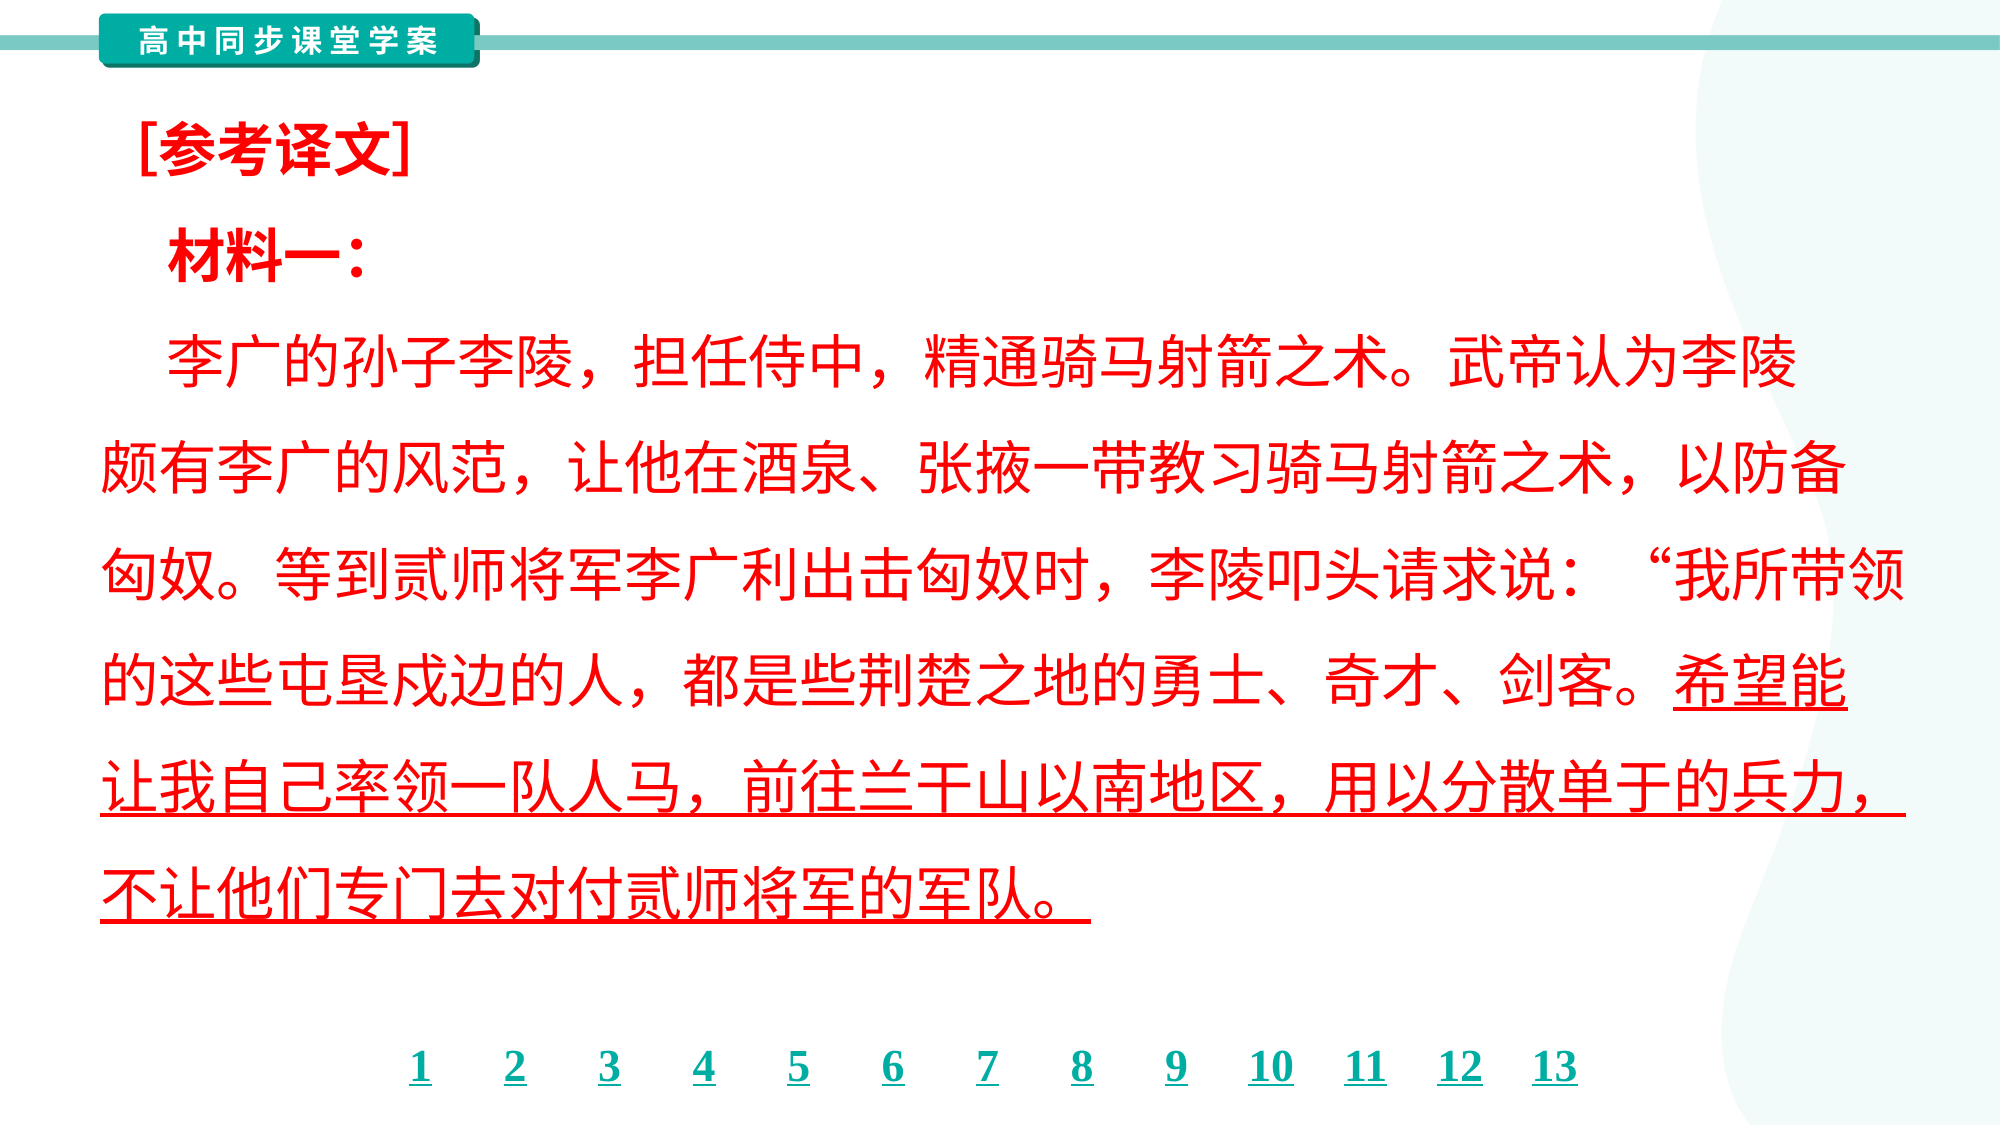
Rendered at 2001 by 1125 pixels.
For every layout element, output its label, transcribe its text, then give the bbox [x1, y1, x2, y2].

picture [0, 0, 2000, 1125]
text_box ［参考译文］ 材料一： 李广的孙子李陵，担任侍中，精通骑马射箭之术。武帝认为李陵 颇有李广的风范，让他在酒泉、张掖一带教习骑马射箭之术，以防备 匈奴。等到贰师将军李广利出击匈奴时，李陵叩头请求说：“我所带领 的这些屯垦戍边的人，都是些荆楚之地的勇士、奇才、剑客。希望能 让我自己率领一队人马，前往兰干山以南地区，用以分散单于的兵力， 不让他们专门去对付贰师将军的军队。 [100, 76, 1899, 927]
